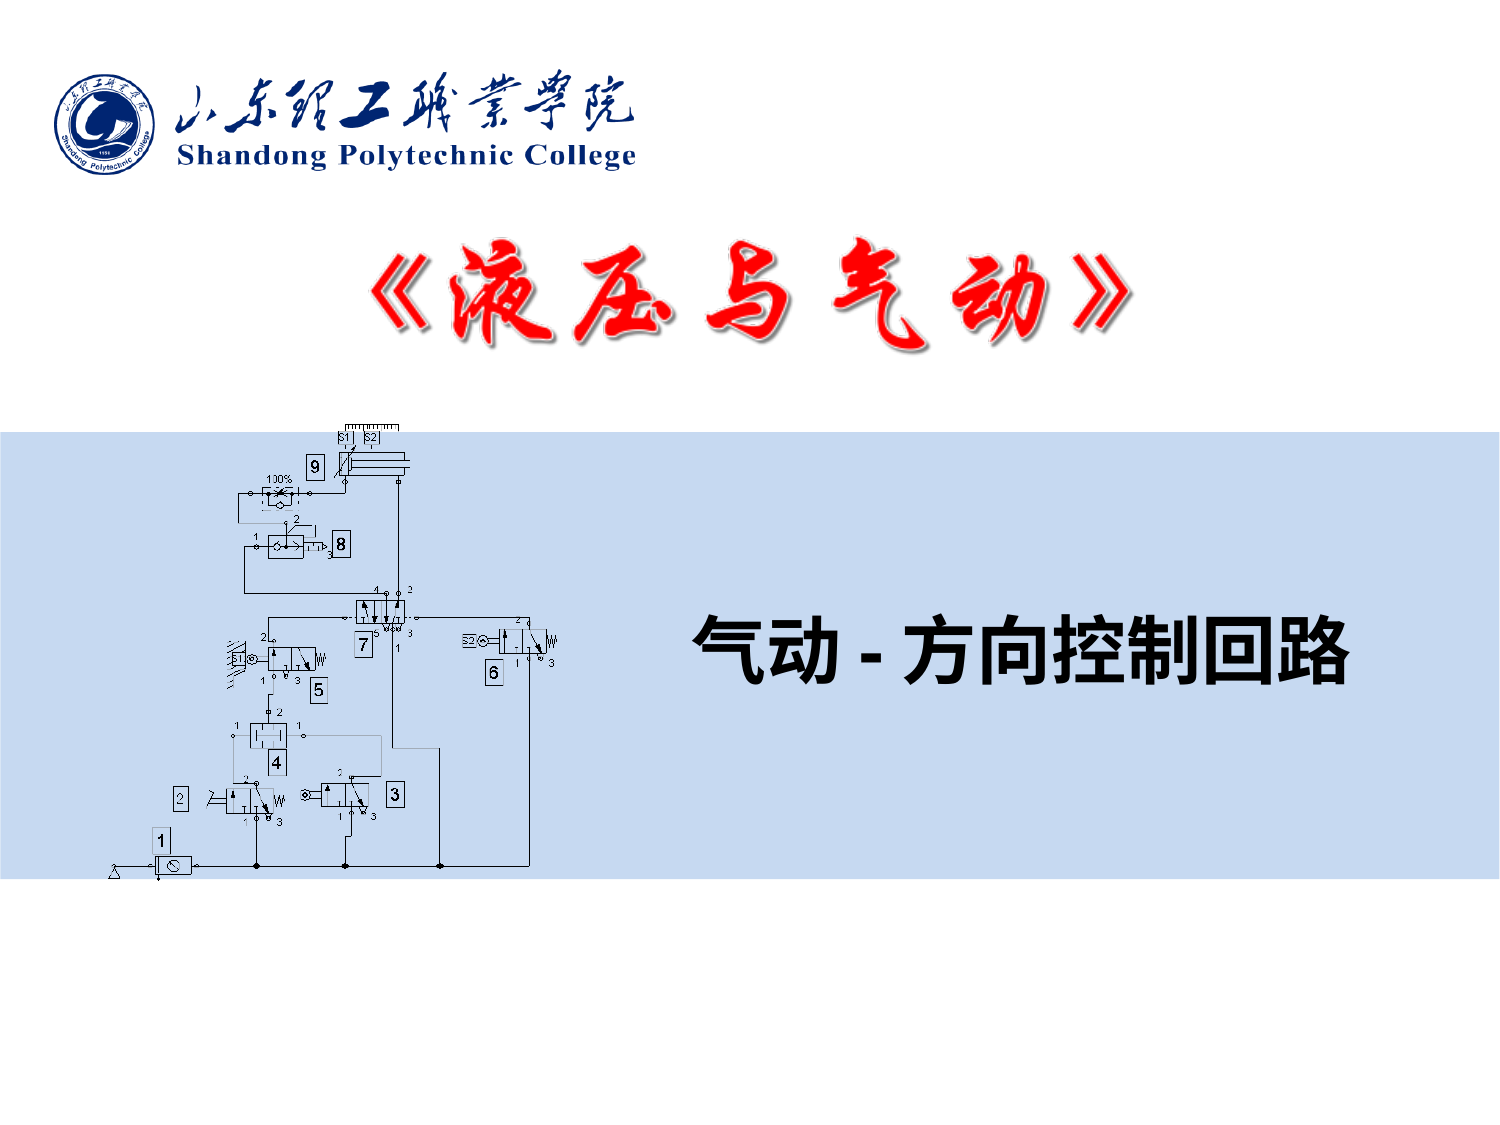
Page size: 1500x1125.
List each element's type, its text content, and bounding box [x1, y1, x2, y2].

picture [54, 69, 635, 175]
picture [311, 219, 1189, 388]
picture [97, 404, 571, 895]
text_box 气动-方向控制回路 [604, 596, 1439, 702]
